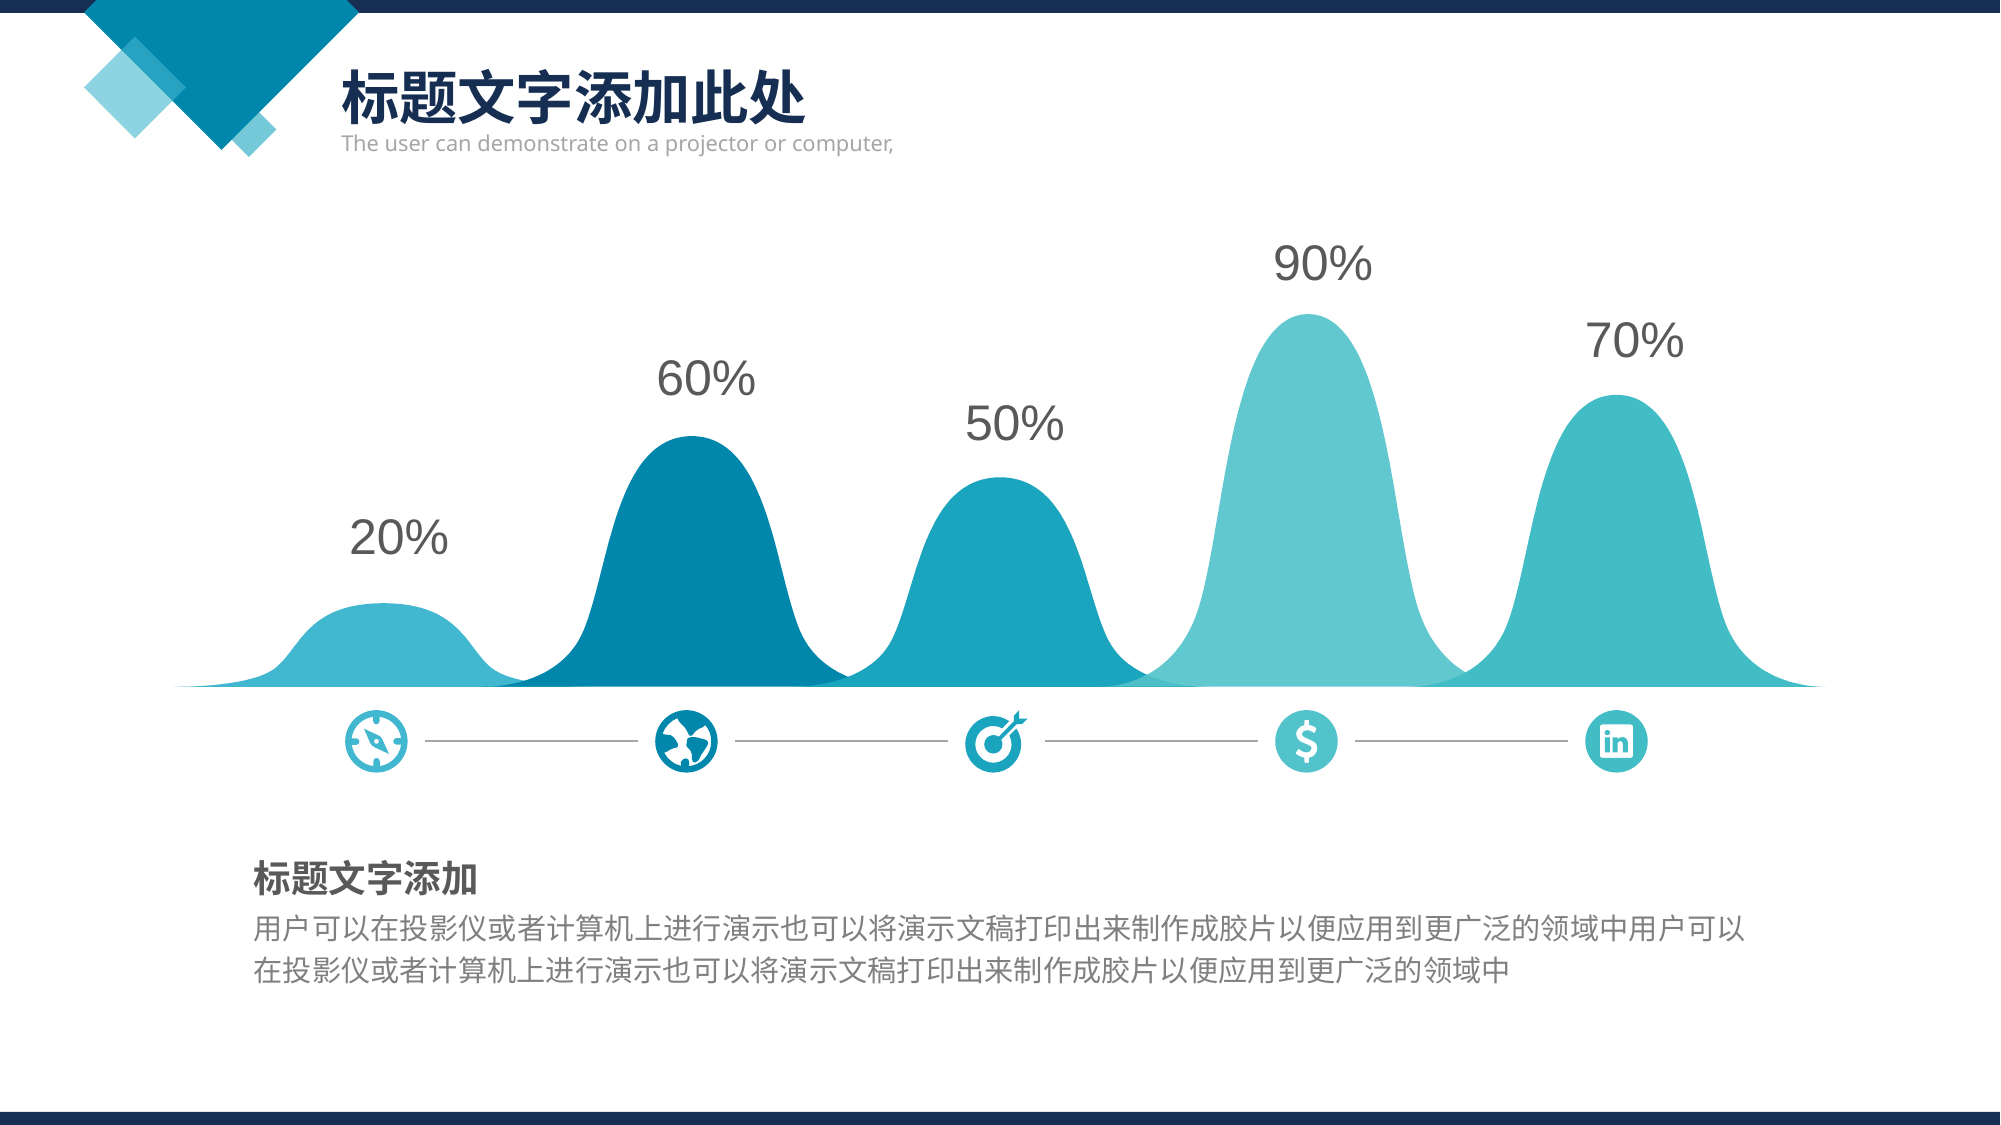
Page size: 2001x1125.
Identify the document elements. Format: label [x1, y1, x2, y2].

text_box [238, 838, 1762, 993]
text_box [326, 43, 1648, 165]
text_box [173, 235, 1827, 773]
